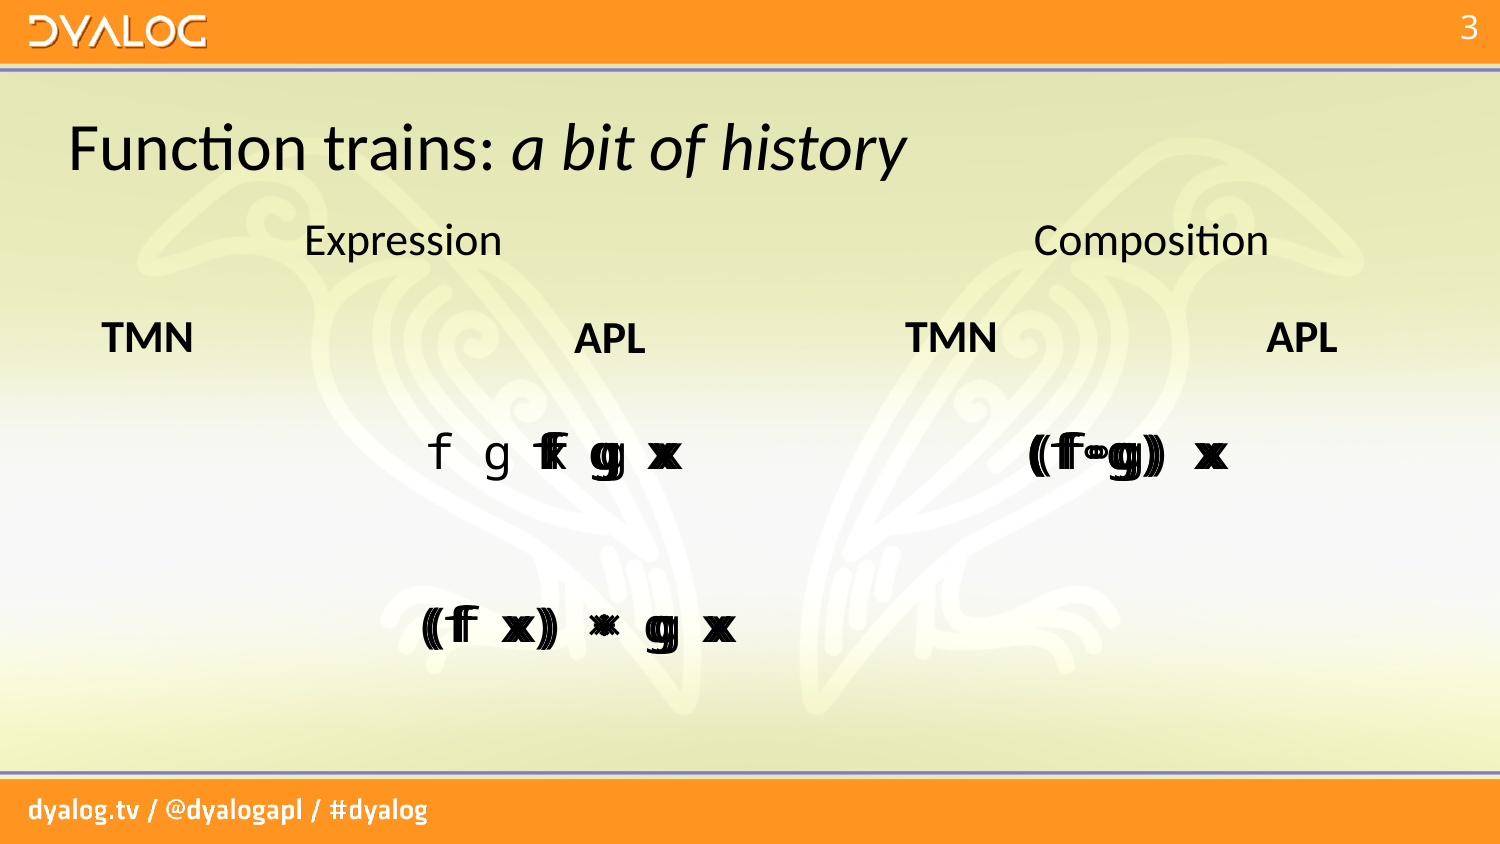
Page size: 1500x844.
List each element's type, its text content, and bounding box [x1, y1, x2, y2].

text_box TMN [890, 299, 1029, 370]
text_box TMN [86, 299, 226, 370]
picture [0, 0, 1500, 844]
text_box Expression [86, 202, 721, 272]
text_box Composition [890, 202, 1414, 272]
title Function trains: a bit of history [53, 94, 1425, 192]
text_box APL [1251, 299, 1474, 370]
text_box APL [499, 300, 721, 371]
